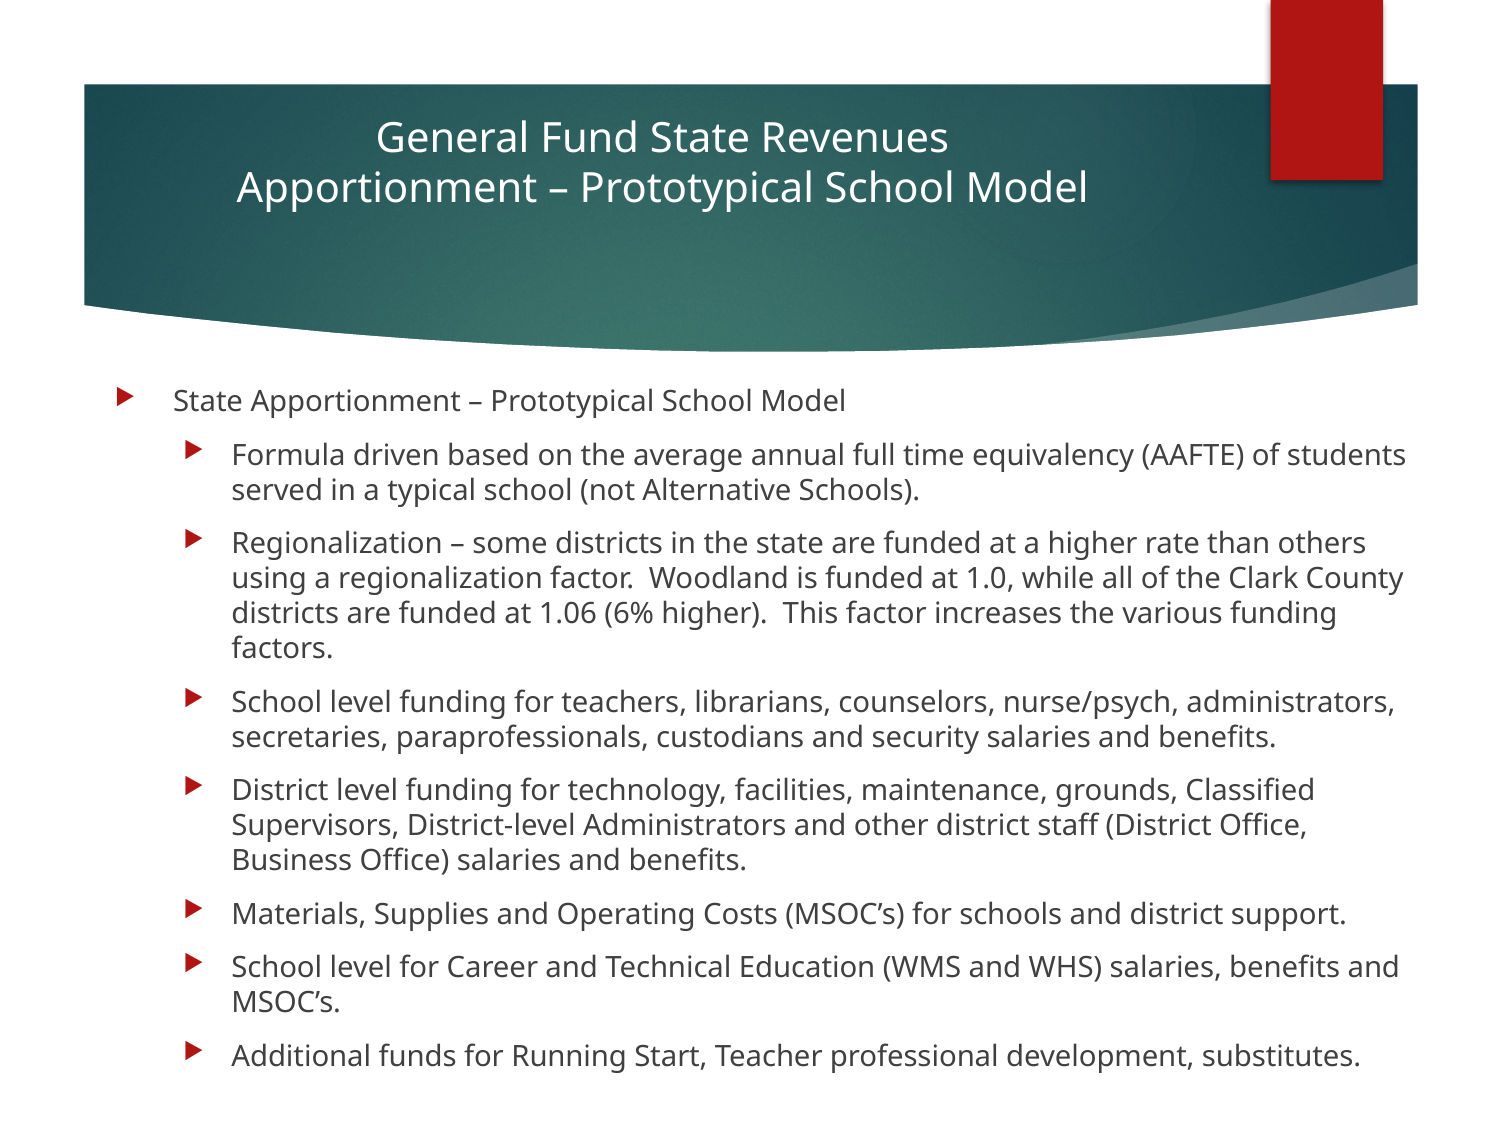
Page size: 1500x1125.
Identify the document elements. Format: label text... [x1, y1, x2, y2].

list State Apportionment – Prototypical School Model Formula driven based on the average annual full time equivalency (AAFTE) of students served in a typical school (not Alternative Schools). Regionalization – some districts in the state are funded at a higher rate than others using a regionalization factor. Woodland is funded at 1.0, while all of the Clark County districts are funded at 1.06 (6% higher). This factor increases the various funding factors. School level funding for teachers, librarians, counselors, nurse/psych, administrators, secretaries, paraprofessionals, custodians and security salaries and benefits. District level funding for technology, facilities, maintenance, grounds, Classified Supervisors, District-level Administrators and other district staff (District Office, Business Office) salaries and benefits. Materials, Supplies and Operating Costs (MSOC’s) for schools and district support. School level for Career and Technical Education (WMS and WHS) salaries, benefits and MSOC’s. Additional funds for Running Start, Teacher professional development, substitutes. [99, 375, 1425, 1088]
title General Fund State Revenues Apportionment – Prototypical School Model [142, 112, 1183, 269]
